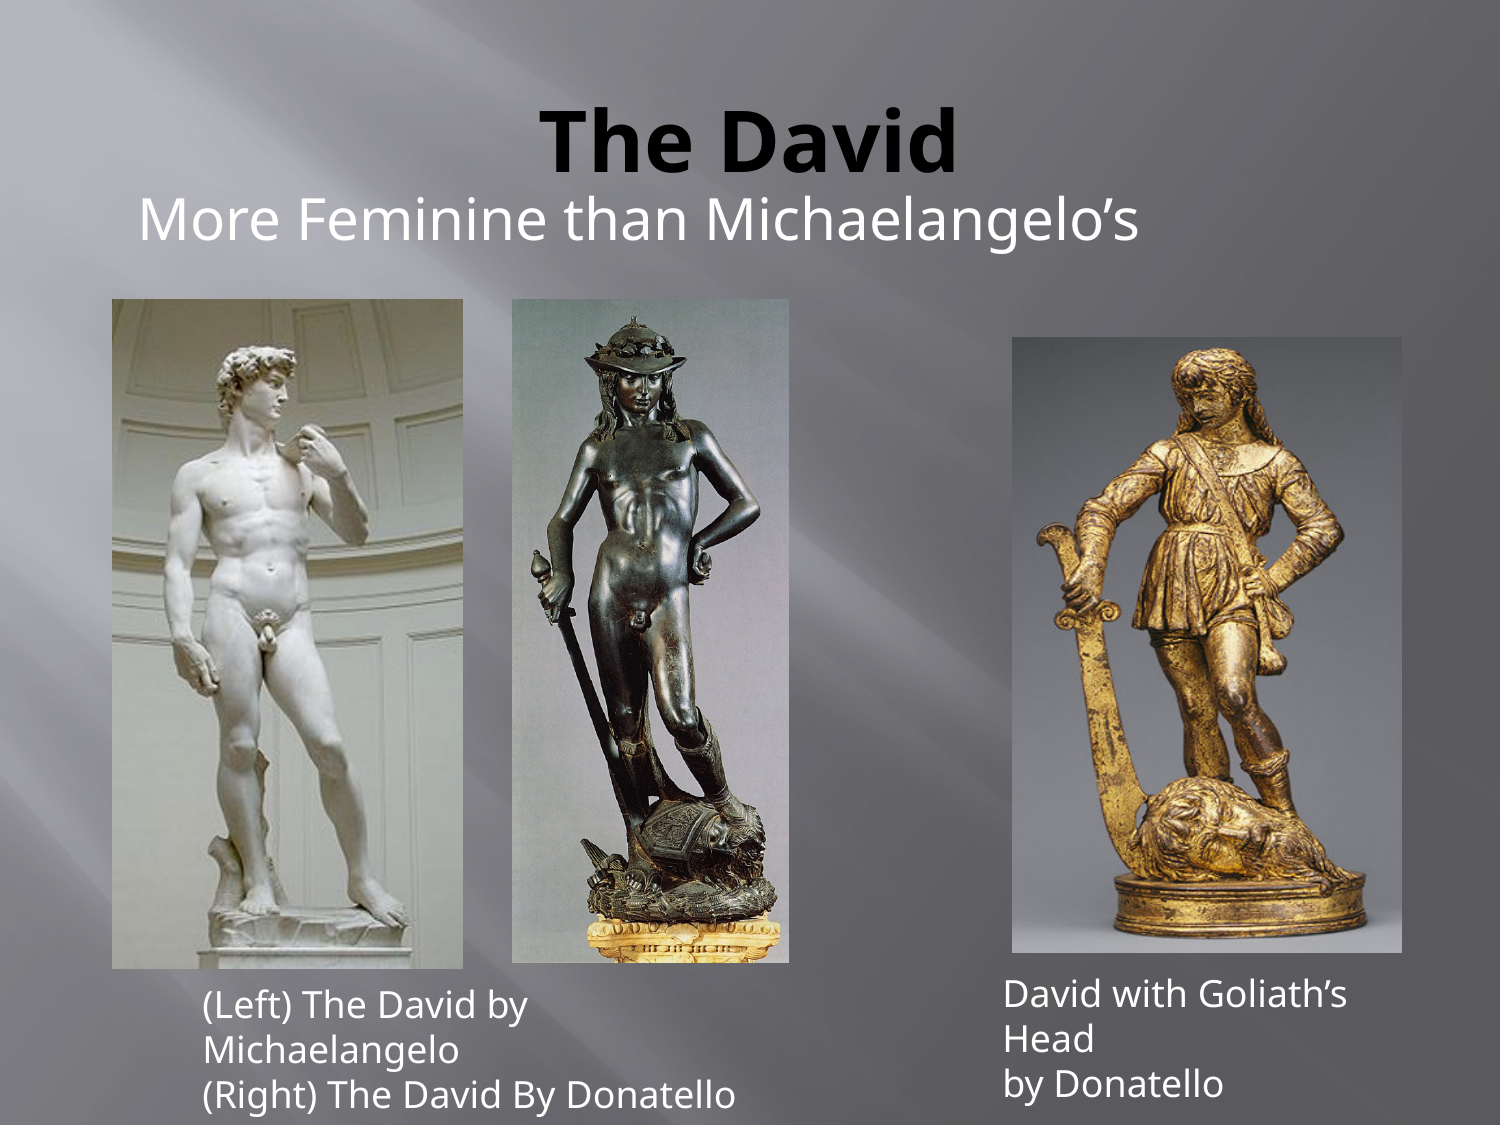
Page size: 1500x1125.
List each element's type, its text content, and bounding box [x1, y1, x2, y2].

picture [112, 299, 463, 969]
text_box (Left) The David by Michaelangelo (Right) The David By Donatello [187, 973, 775, 1125]
title The David [75, 45, 1425, 233]
list More Feminine than Michaelangelo’s [99, 174, 1450, 388]
picture [512, 299, 790, 963]
text_box David with Goliath’s Head by Donatello [987, 962, 1414, 1113]
picture [1012, 337, 1402, 954]
